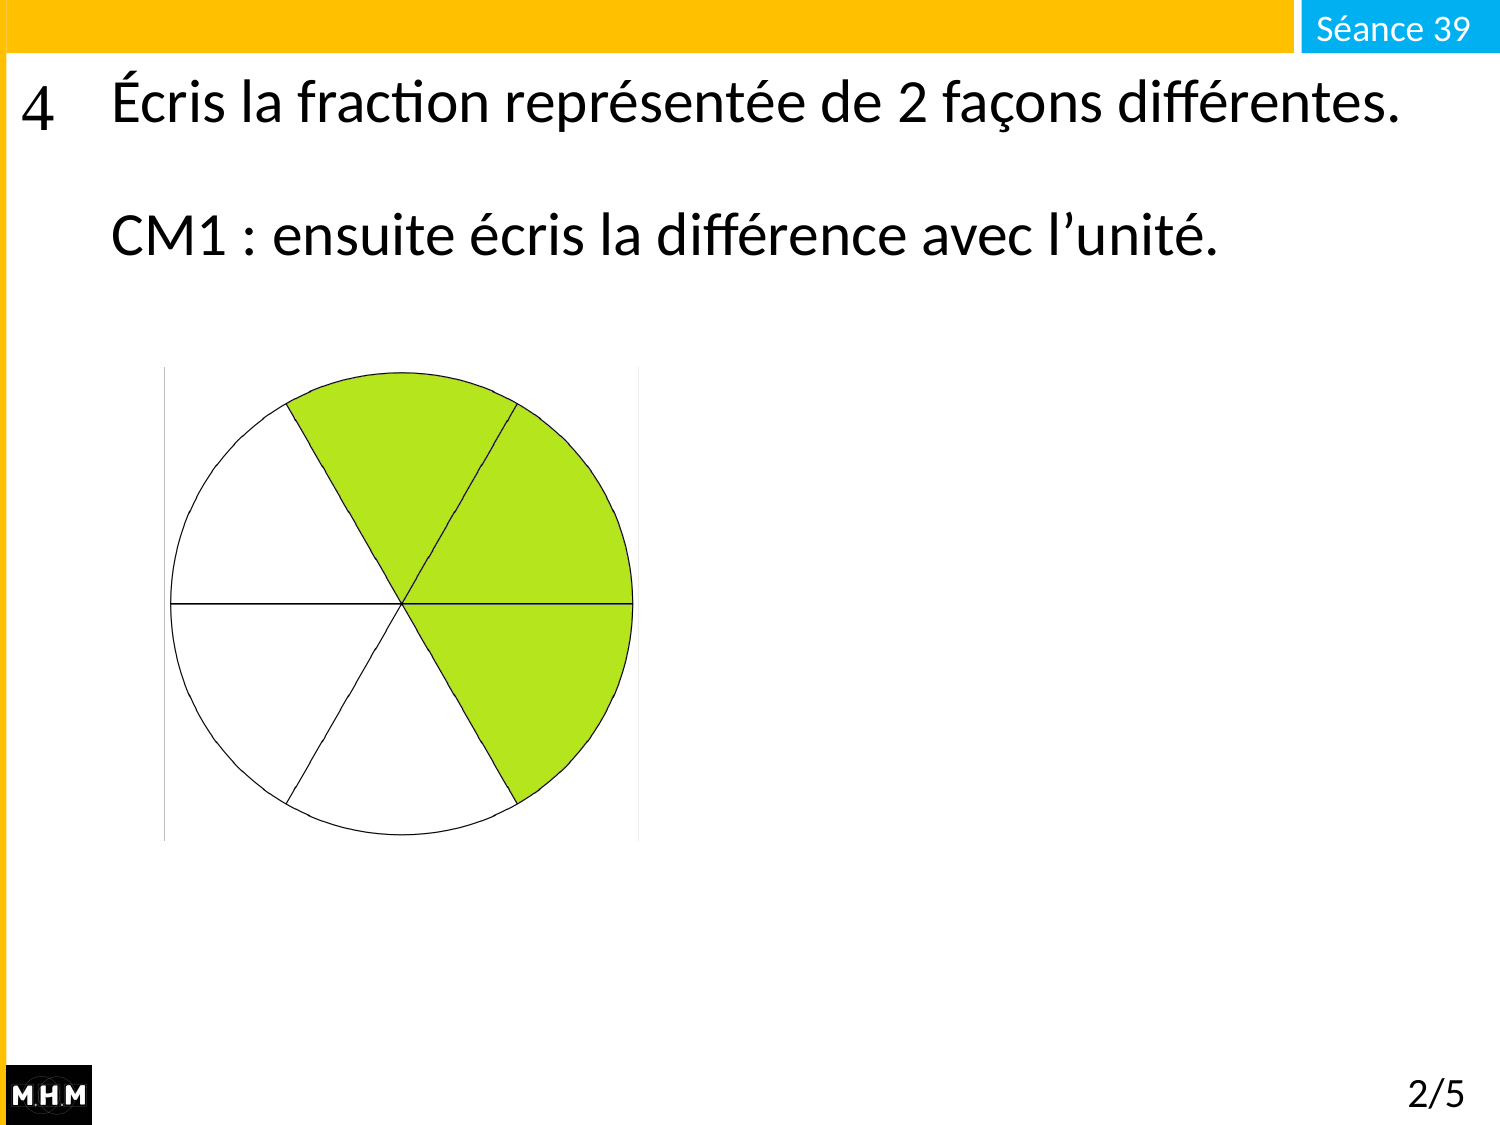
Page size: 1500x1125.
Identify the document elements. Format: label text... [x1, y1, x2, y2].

picture [163, 365, 641, 843]
list 2/5 [1373, 1064, 1500, 1125]
text_box Écris la fraction représentée de 2 façons différentes. CM1 : ensuite écris la différence avec l’unité. [96, 60, 1422, 278]
picture [6, 1065, 92, 1125]
